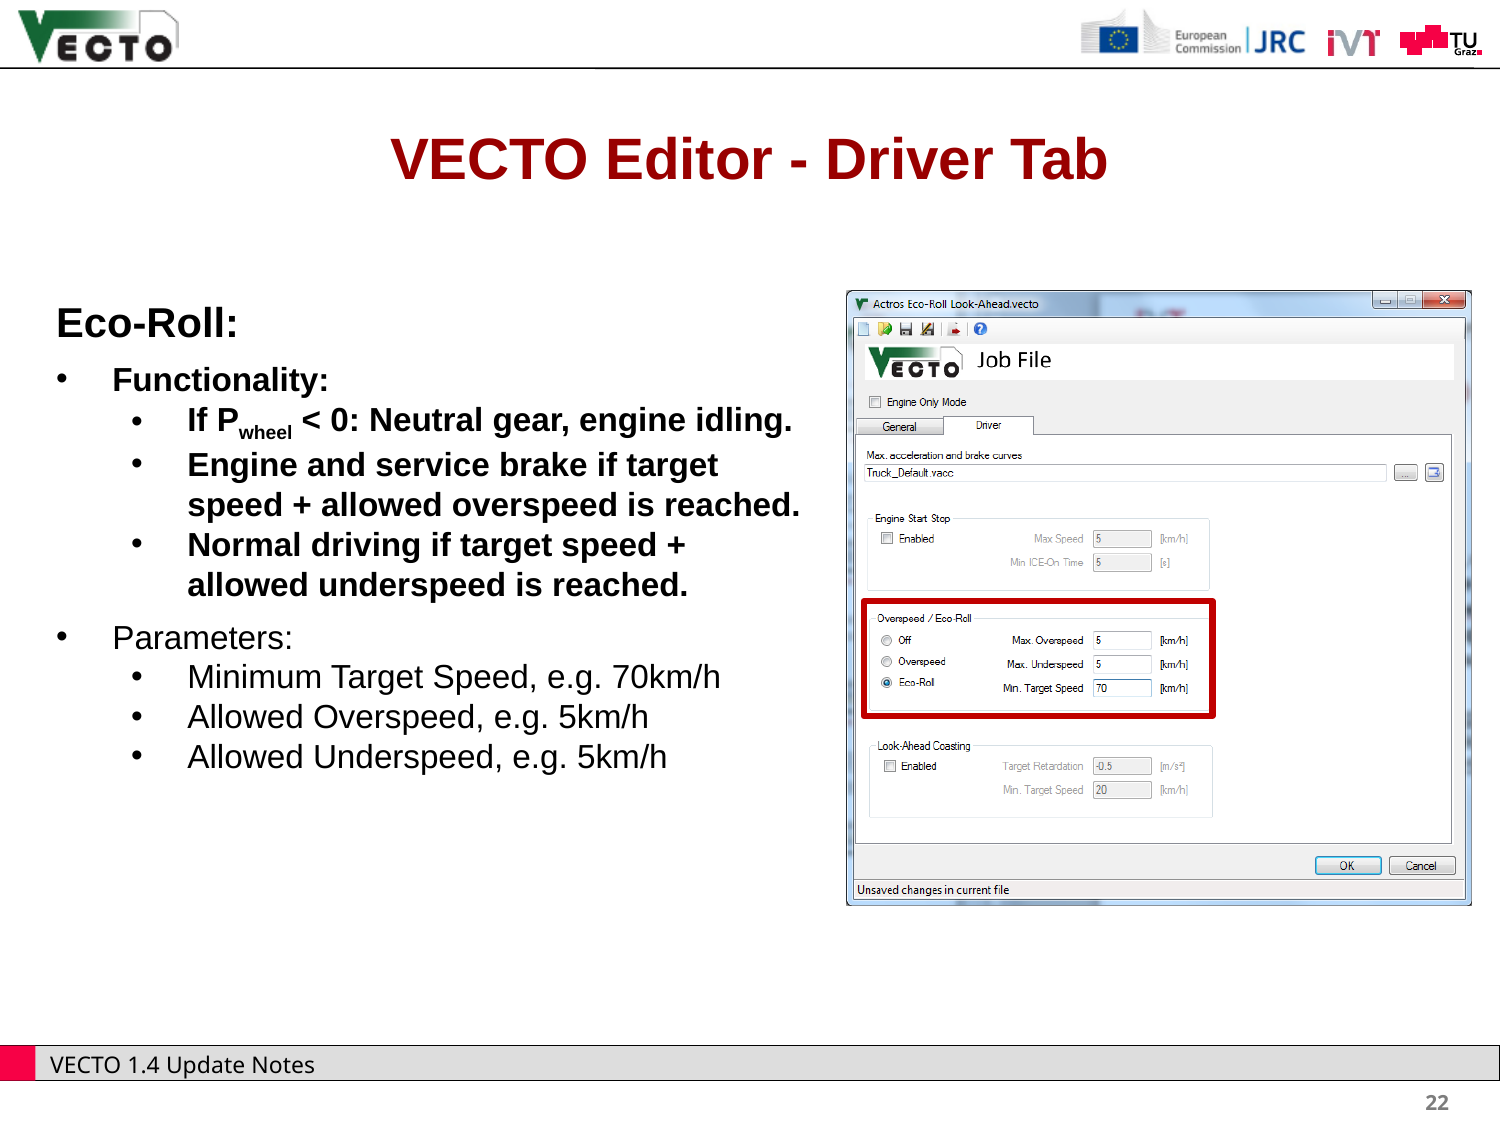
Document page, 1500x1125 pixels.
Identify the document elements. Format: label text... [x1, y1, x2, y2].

title VECTO Editor - Driver Tab [0, 127, 1500, 185]
picture [1080, 7, 1306, 54]
text_box Eco-Roll: Functionality: If Pwheel < 0: Neutral gear, engine idling. Engine and service brake if target speed + allowed overspeed is reached. Normal driving if target speed + allowed underspeed is reached. Parameters: Minimum Target Speed, e.g. 70km/h Allowed Overspeed, e.g. 5km/h Allowed Underspeed, e.g. 5km/h [41, 288, 821, 783]
picture [1328, 30, 1380, 56]
picture [845, 289, 1473, 907]
picture [17, 9, 179, 65]
